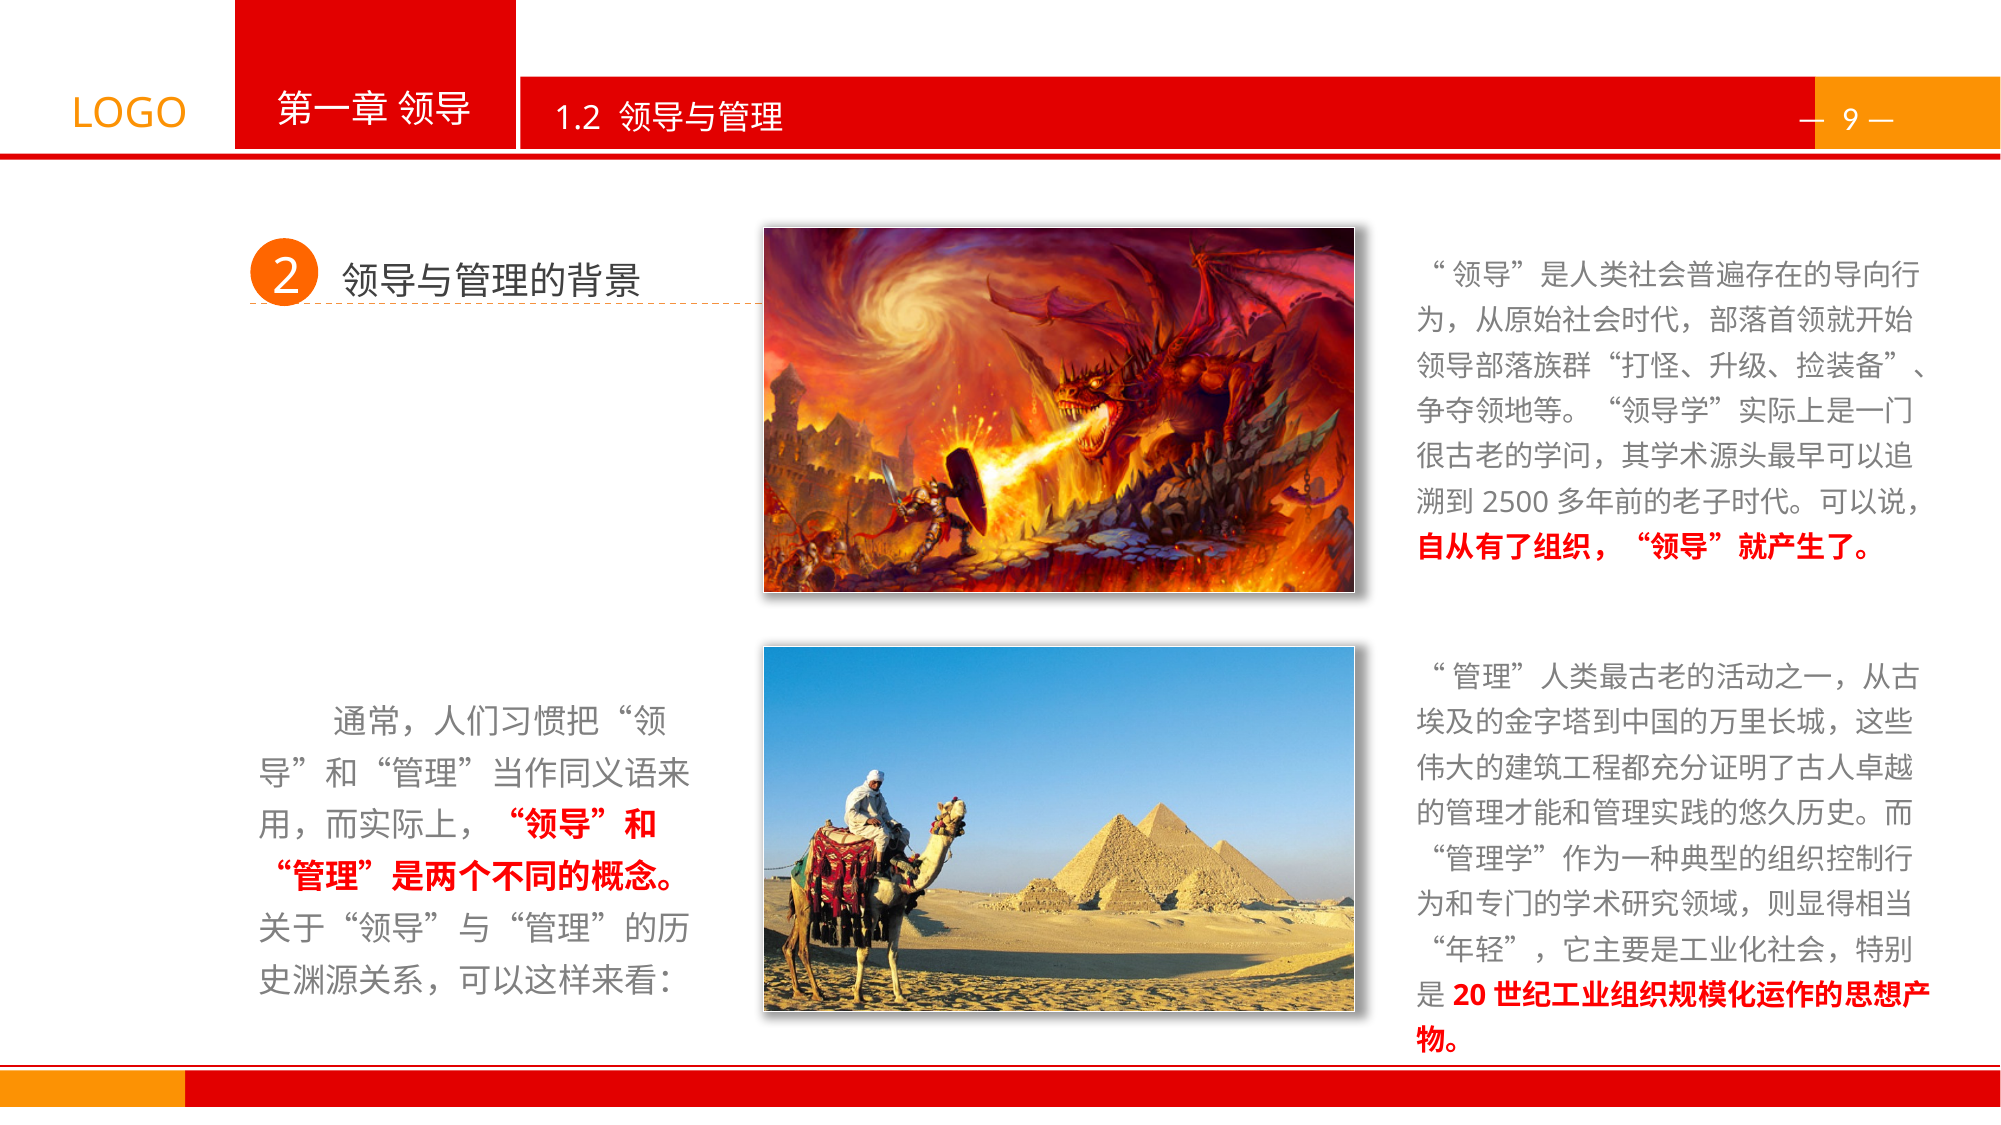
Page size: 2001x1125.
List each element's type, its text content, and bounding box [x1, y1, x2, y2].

picture [763, 227, 1355, 593]
text_box 通常，人们习惯把“领导”和“管理”当作同义语来用，而实际上，“领导”和“管理”是两个不同的概念。关于“领导”与“管理”的历史渊源关系，可以这样来看： [244, 680, 717, 1007]
text_box “领导”是人类社会普遍存在的导向行为，从原始社会时代，部落首领就开始领导部落族群“打怪、升级、捡装备”、争夺领地等。“领导学”实际上是一门很古老的学问，其学术源头最早可以追溯到2500多年前的老子时代。可以说，自从有了组织，“领导”就产生了。 [1401, 238, 1957, 571]
text_box “管理”人类最古老的活动之一，从古埃及的金字塔到中国的万里长城，这些伟大的建筑工程都充分证明了古人卓越的管理才能和管理实践的悠久历史。而“管理学”作为一种典型的组织控制行为和专门的学术研究领域，则显得相当“年轻”，它主要是工业化社会，特别是20世纪工业组织规模化运作的思想产物。 [1401, 640, 1957, 1064]
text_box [250, 235, 319, 312]
text_box 领导与管理的背景 [326, 227, 757, 302]
picture [763, 646, 1355, 1012]
